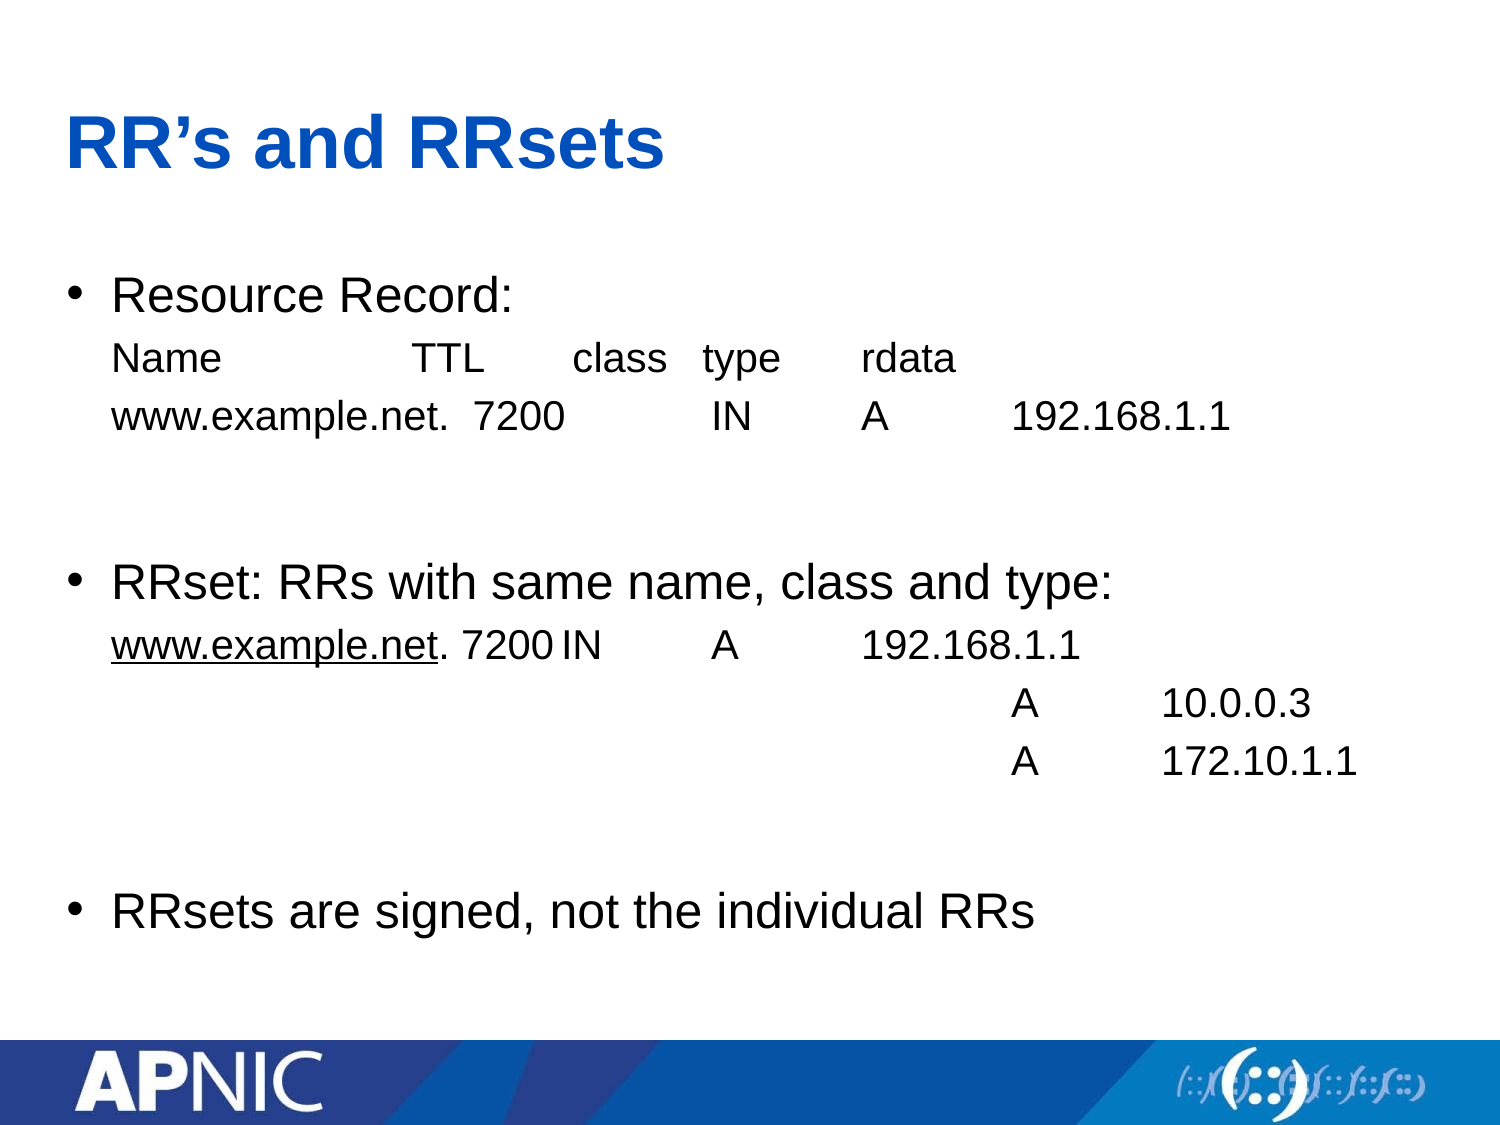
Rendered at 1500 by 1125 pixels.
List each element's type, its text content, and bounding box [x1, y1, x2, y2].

title RR’s and RRsets [64, 45, 1436, 233]
picture [0, 1040, 1500, 1125]
list Resource Record: Name TTL class type rdata www.example.net. 7200 IN A 192.168.1.1 RRset: RRs with same name, class and type: www.example.net. 7200 IN A 192.168.1.1 A 10.0.0.3 A 172.10.1.1 RRsets are signed, not the individual RRs [66, 262, 1437, 1012]
